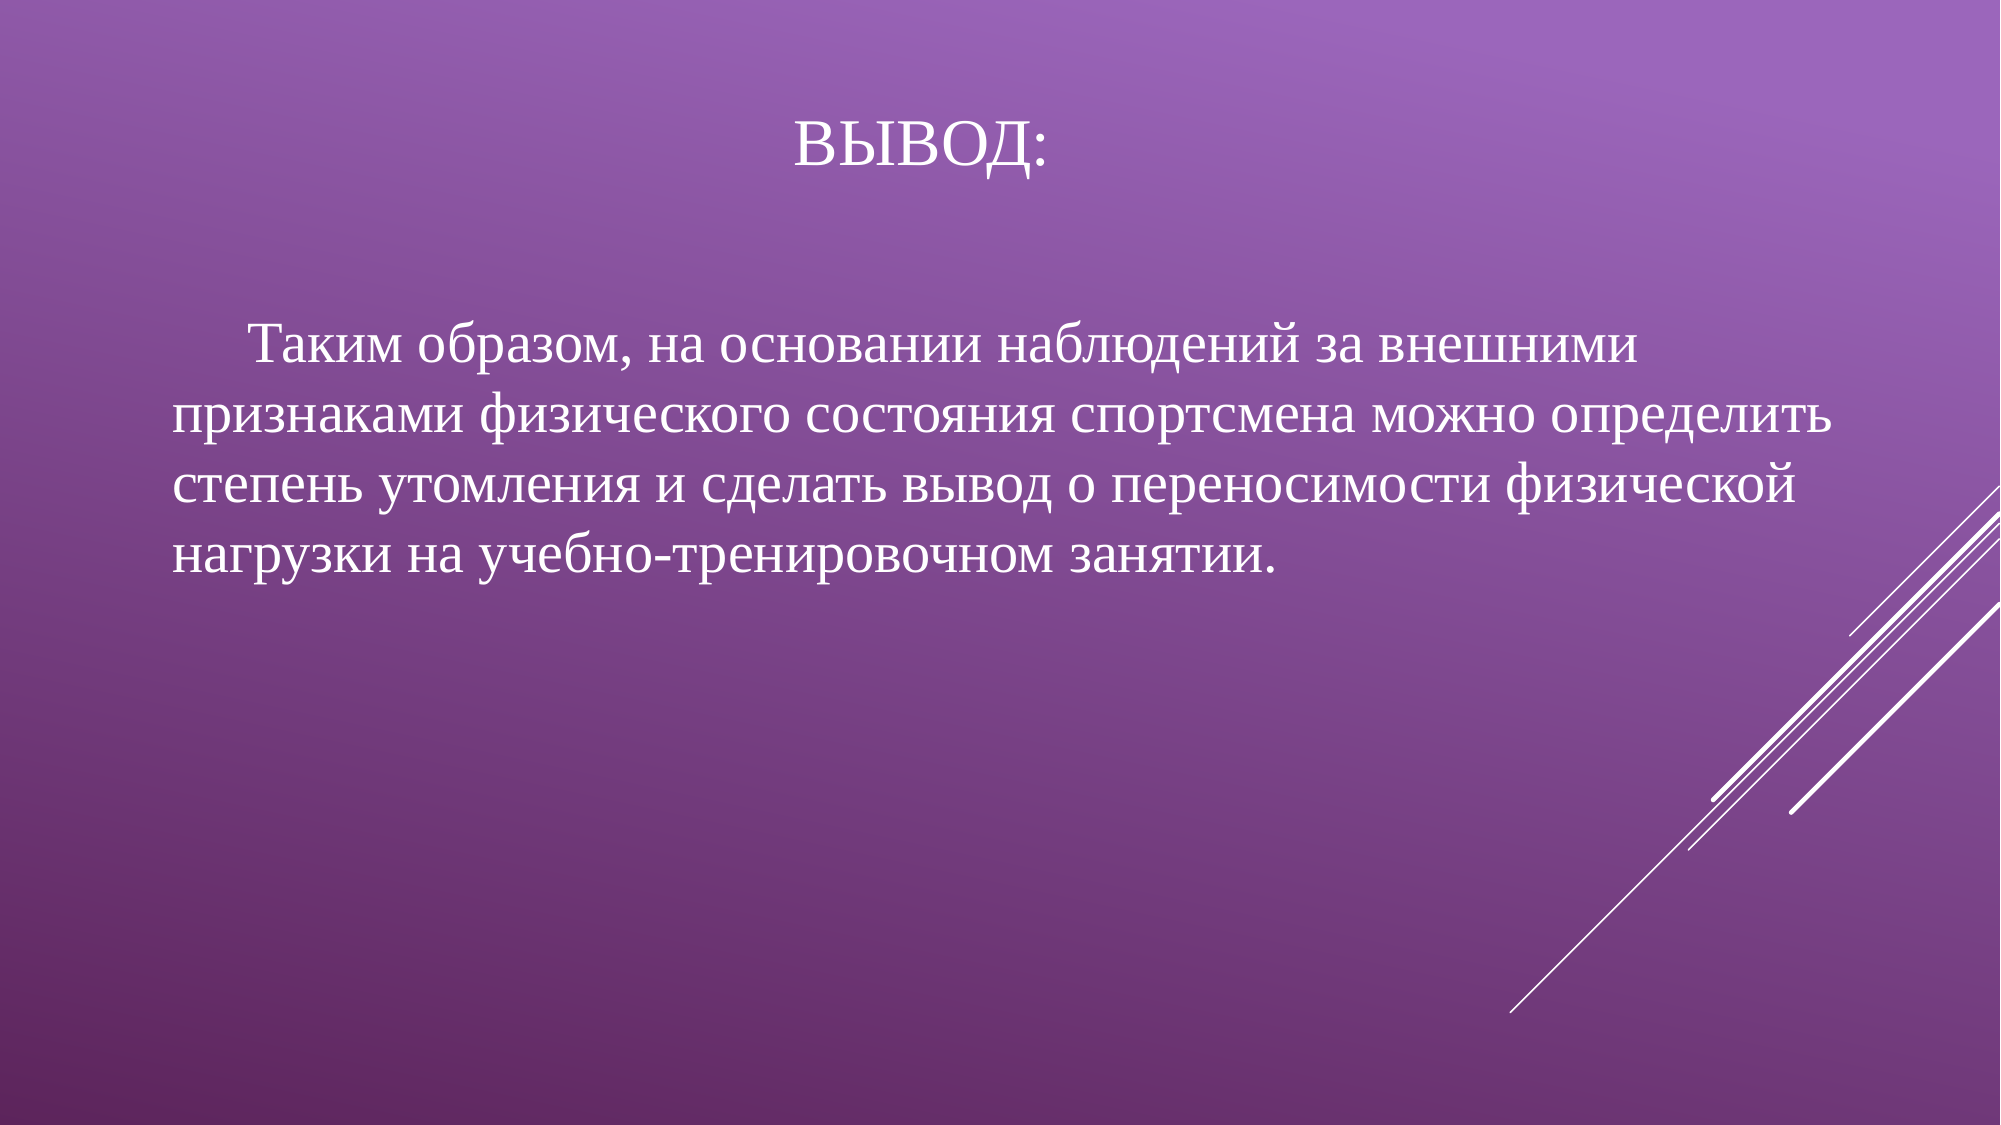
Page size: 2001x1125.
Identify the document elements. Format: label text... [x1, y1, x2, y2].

text_box ВЫВОД: [358, 91, 1487, 187]
text_box Таким образом, на основании наблюдений за внешними признаками физического состояния спортсмена можно определить степень утомления и сделать вывод о переносимости физической нагрузки на учебно-тренировочном занятии. [157, 296, 1915, 592]
